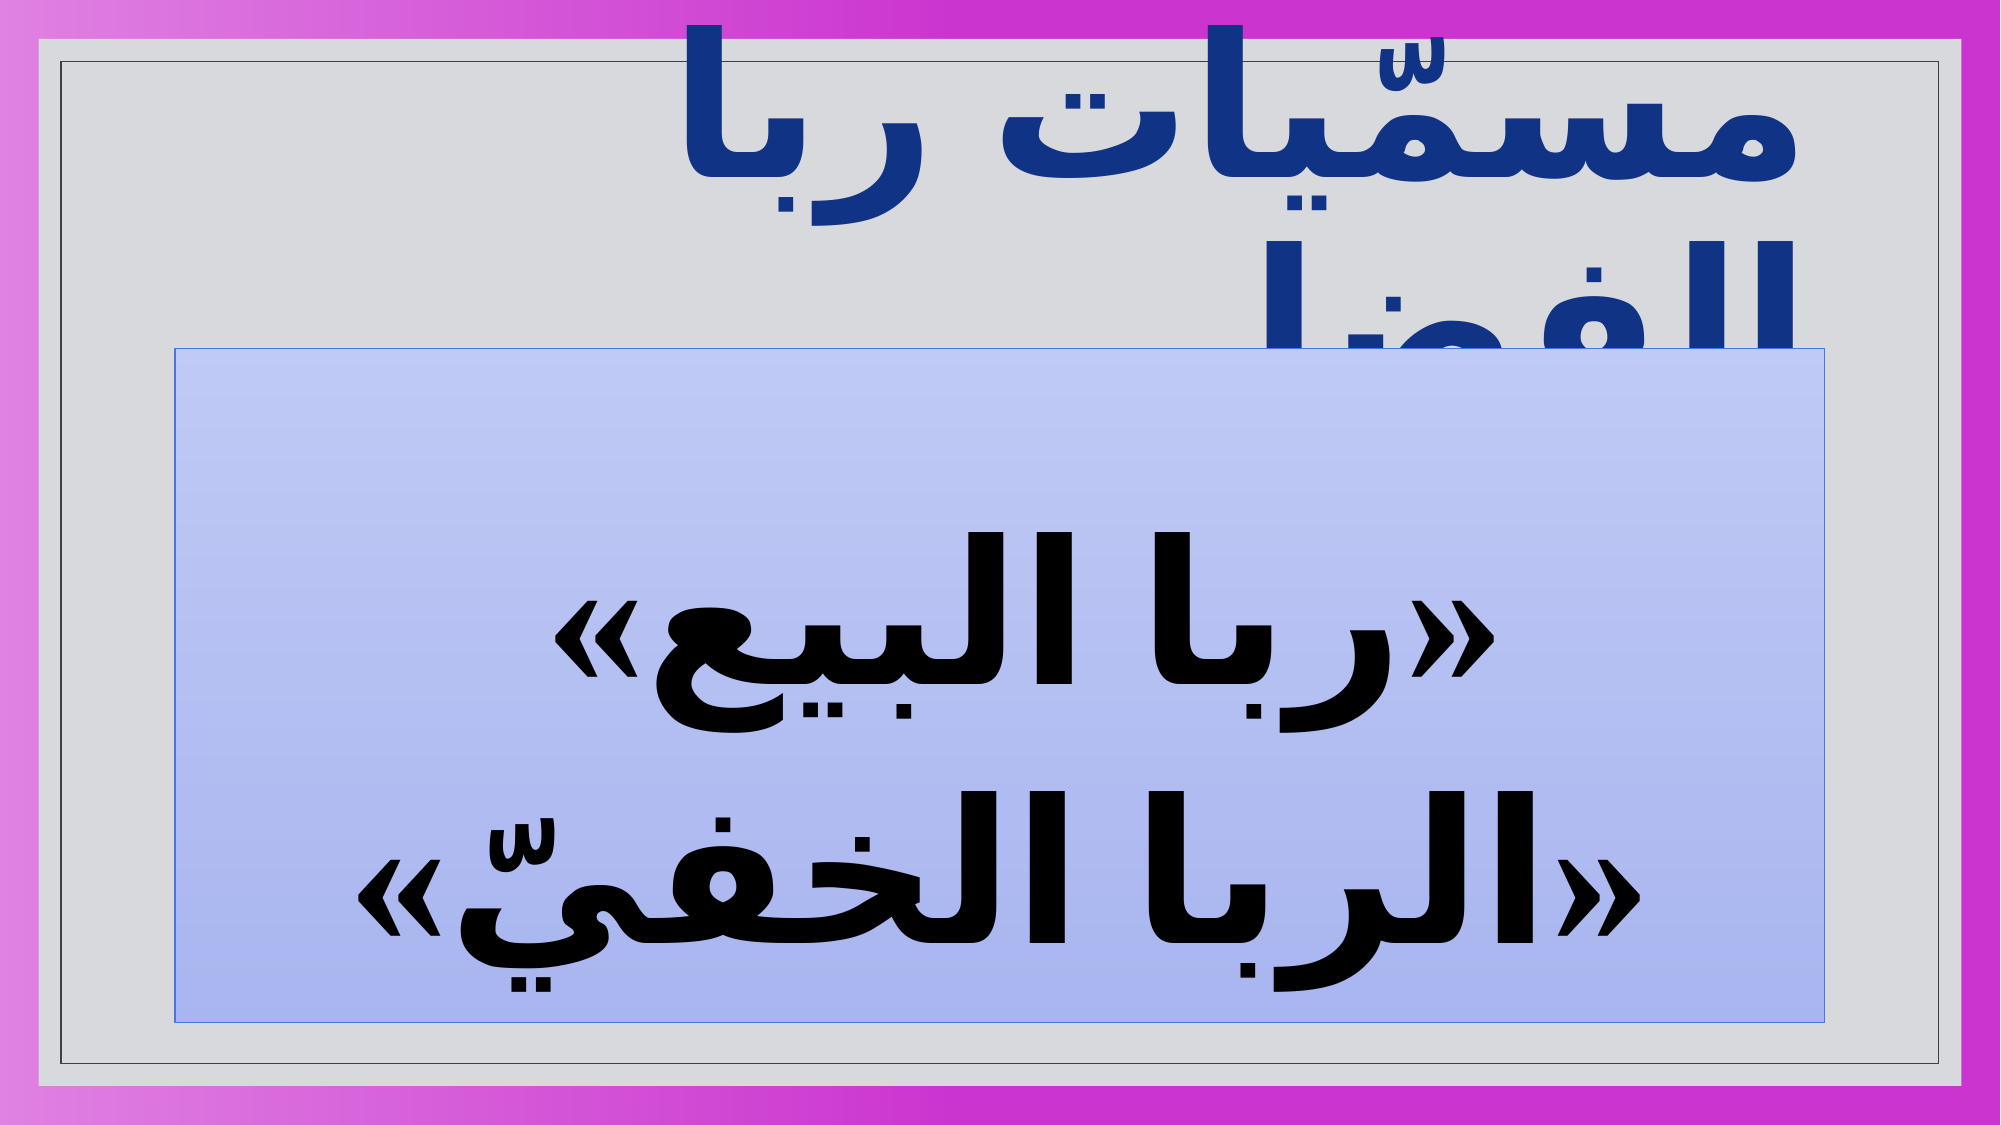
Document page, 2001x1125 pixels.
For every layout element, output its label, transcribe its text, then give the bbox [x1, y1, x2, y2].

list «ربا البيع» «الربا الخفيّ» [174, 348, 1825, 1023]
title مسمّيات ربا الفضل [174, 92, 1825, 348]
